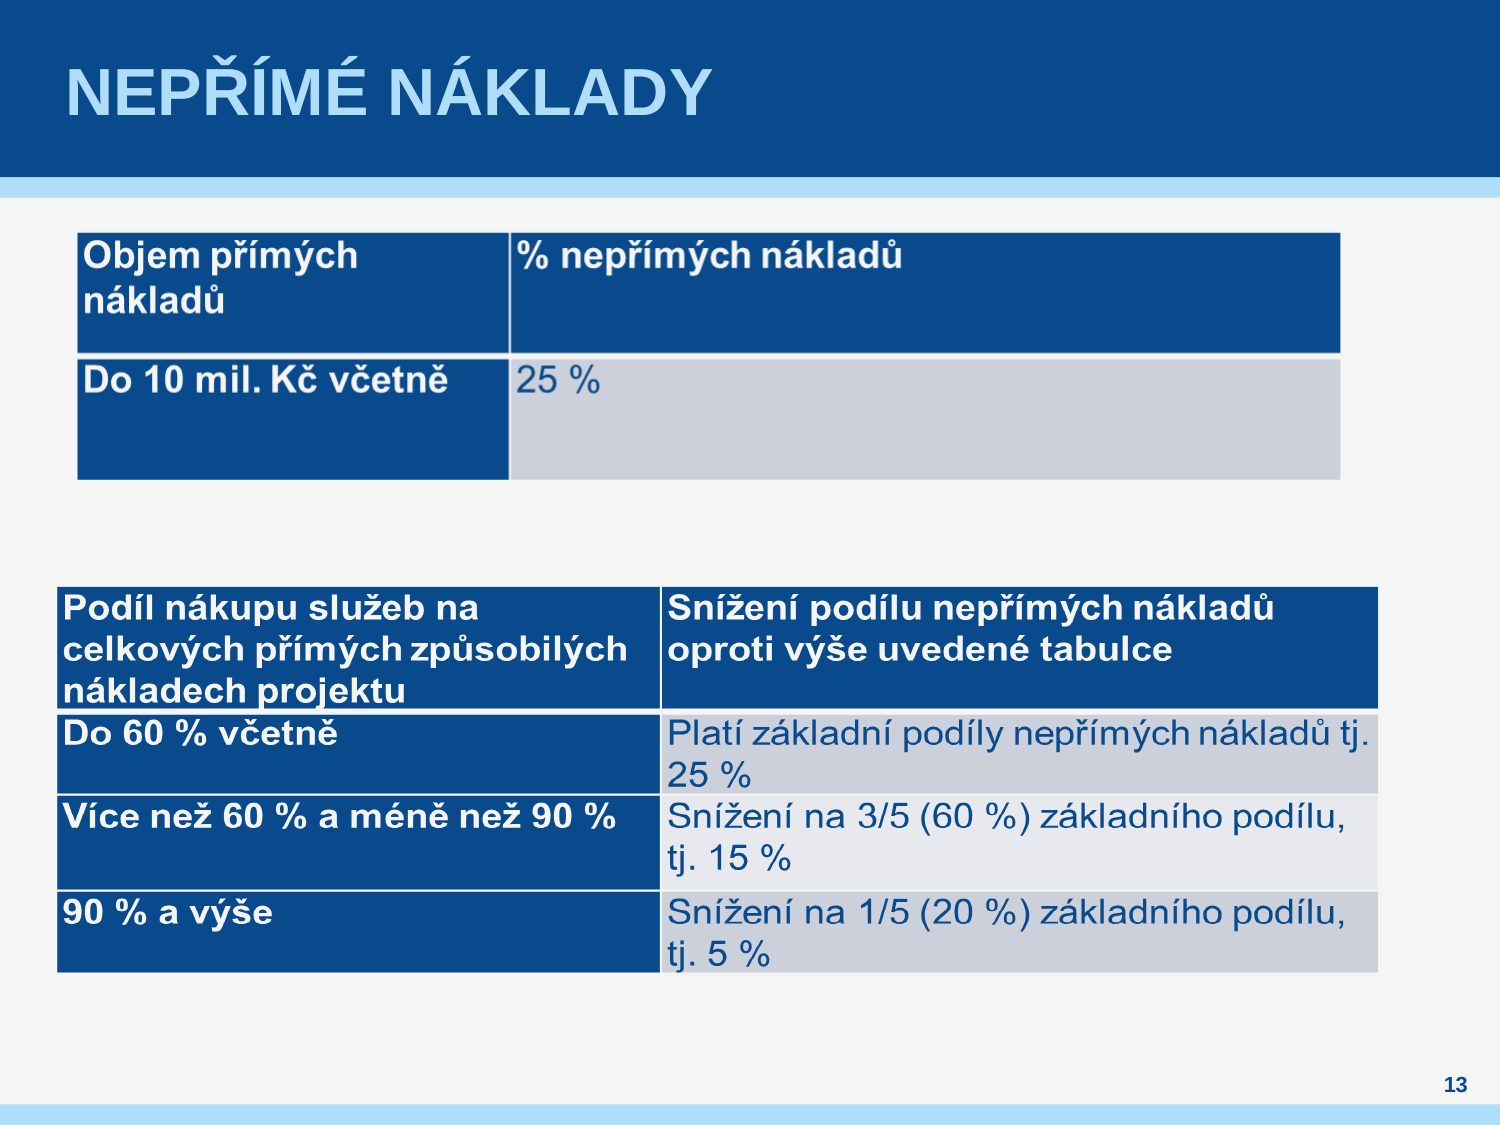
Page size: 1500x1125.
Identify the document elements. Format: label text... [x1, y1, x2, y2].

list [76, 219, 1343, 482]
title Nepřímé náklady [59, 0, 1441, 178]
slide_number 13 [1417, 1068, 1495, 1099]
picture [55, 573, 1380, 995]
